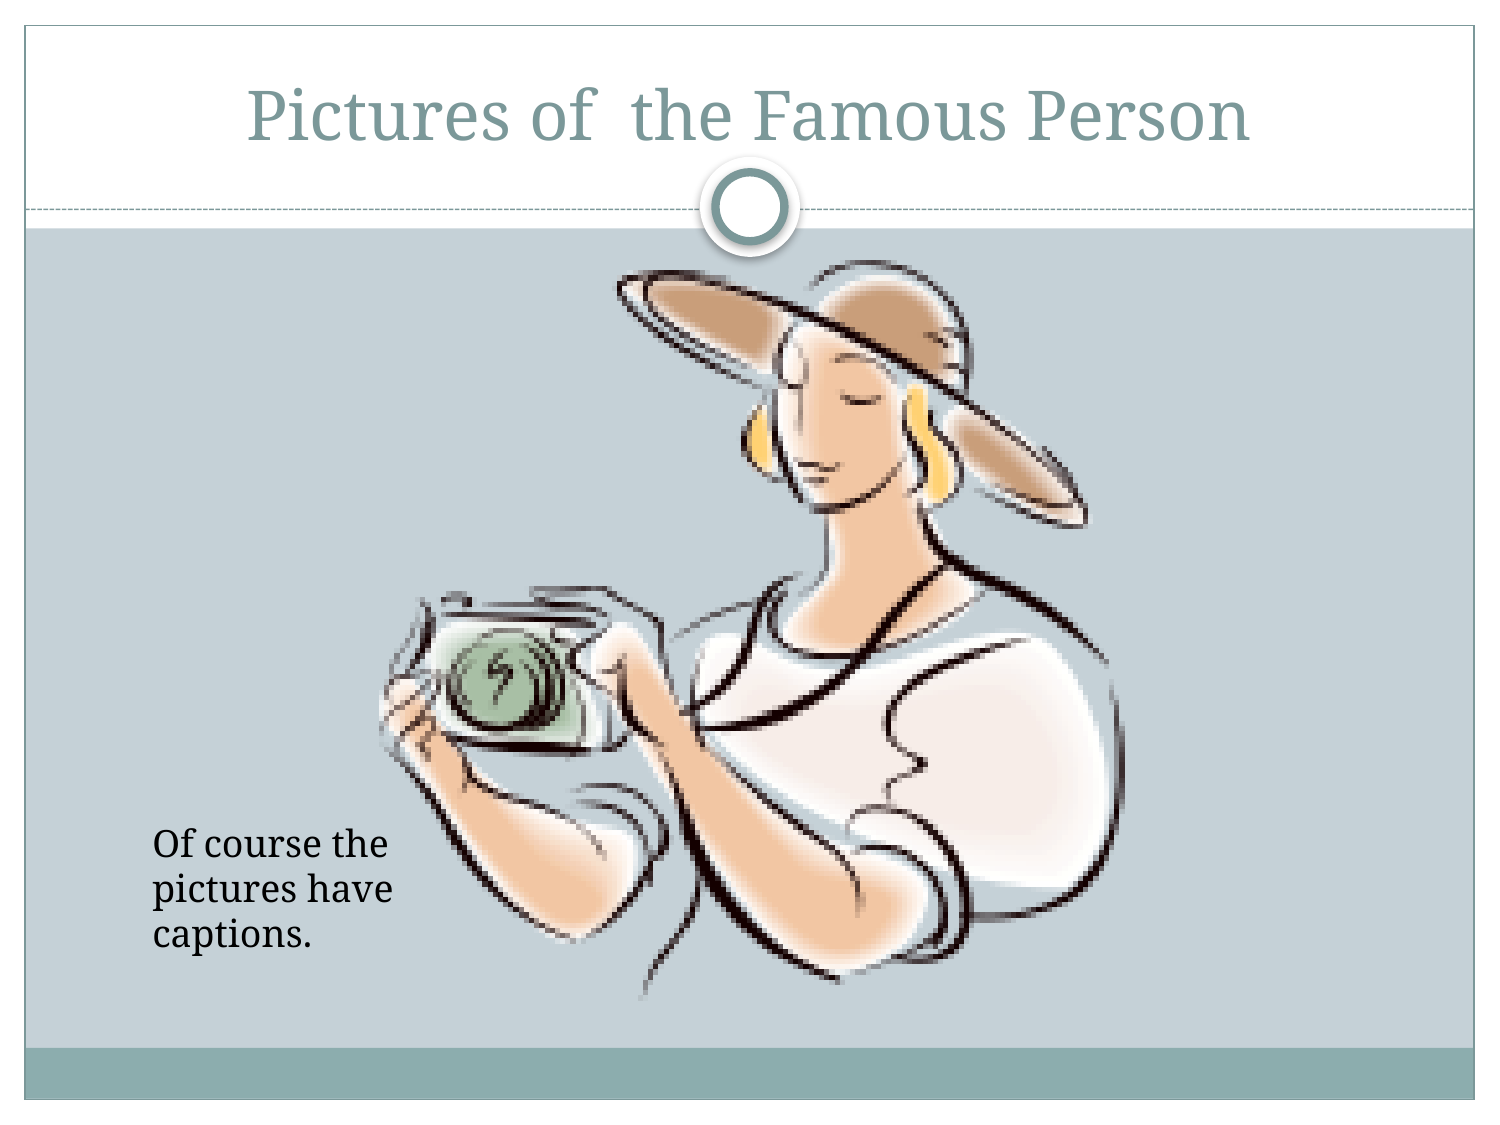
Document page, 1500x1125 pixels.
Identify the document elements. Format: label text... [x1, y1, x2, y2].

title Pictures of the Famous Person [49, 37, 1450, 162]
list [49, 250, 1445, 1001]
